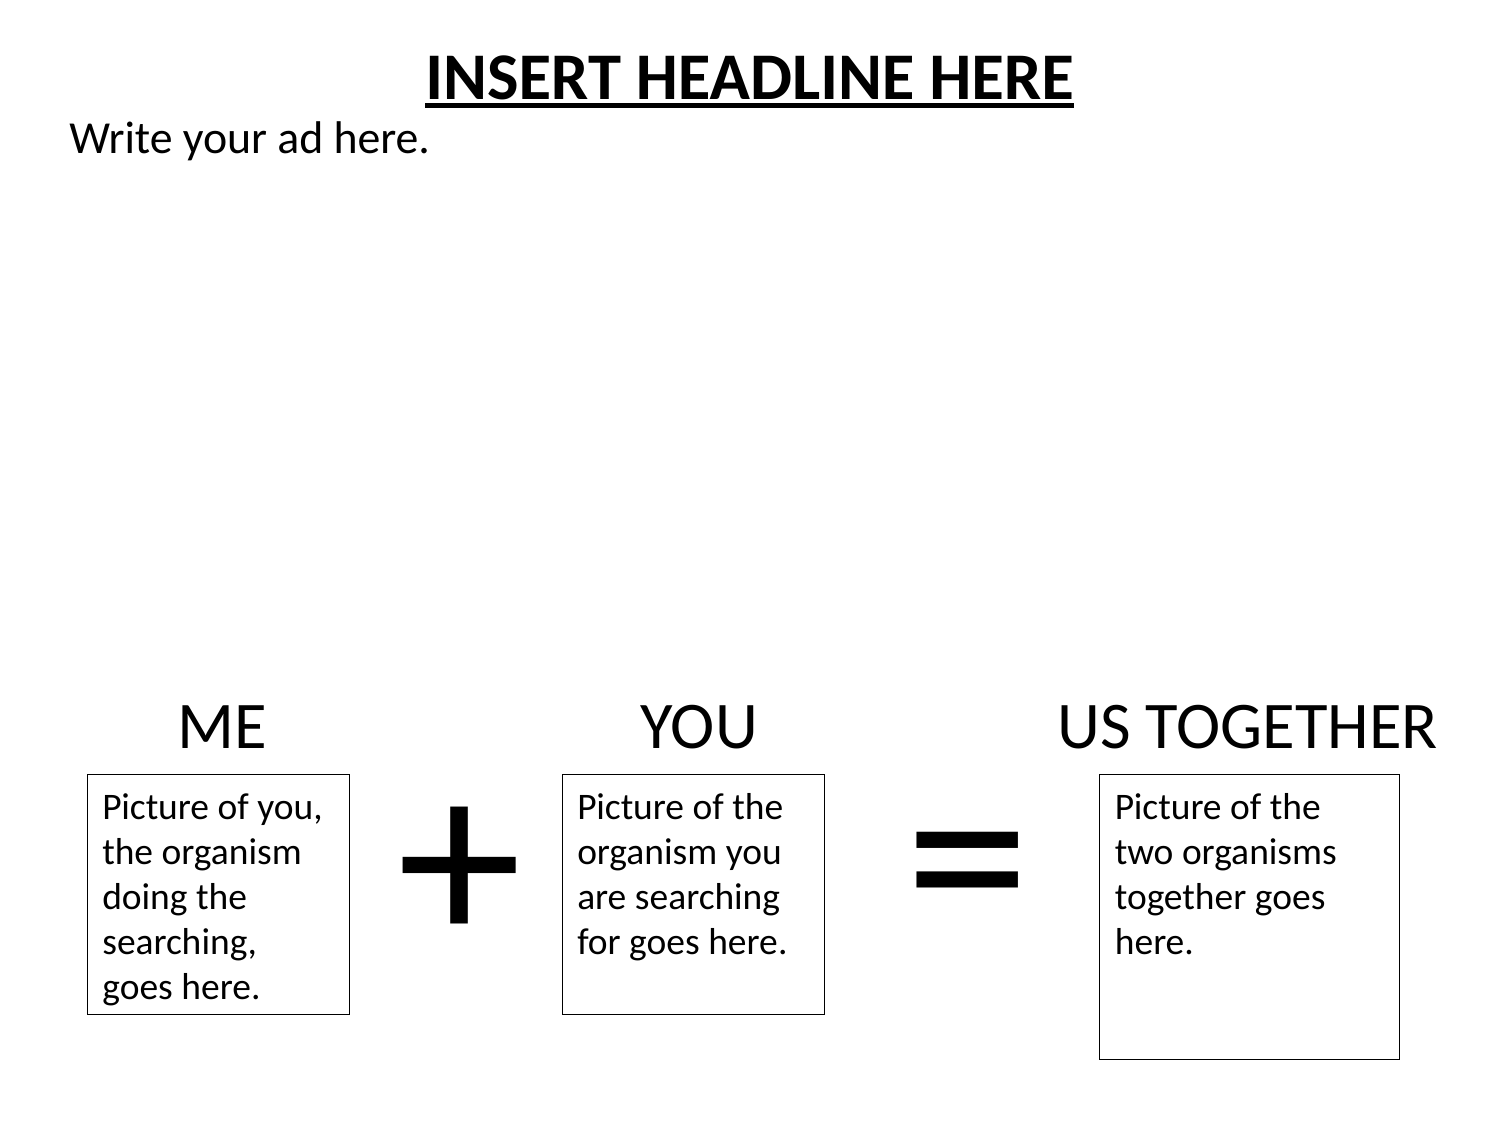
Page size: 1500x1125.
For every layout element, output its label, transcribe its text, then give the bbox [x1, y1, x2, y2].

title INSERT HEADLINE HERE [0, 20, 1500, 125]
list Write your ad here. [54, 99, 1448, 625]
text_box YOU [625, 674, 773, 770]
text_box = [869, 682, 1066, 998]
text_box + [362, 687, 558, 1003]
text_box US TOGETHER [1027, 674, 1453, 770]
text_box Picture of the organism you are searching for goes here. [562, 774, 825, 1015]
text_box ME [163, 674, 283, 770]
text_box Picture of you, the organism doing the searching, goes here. [87, 774, 350, 1015]
text_box Picture of the two organisms together goes here. [1099, 774, 1400, 1060]
